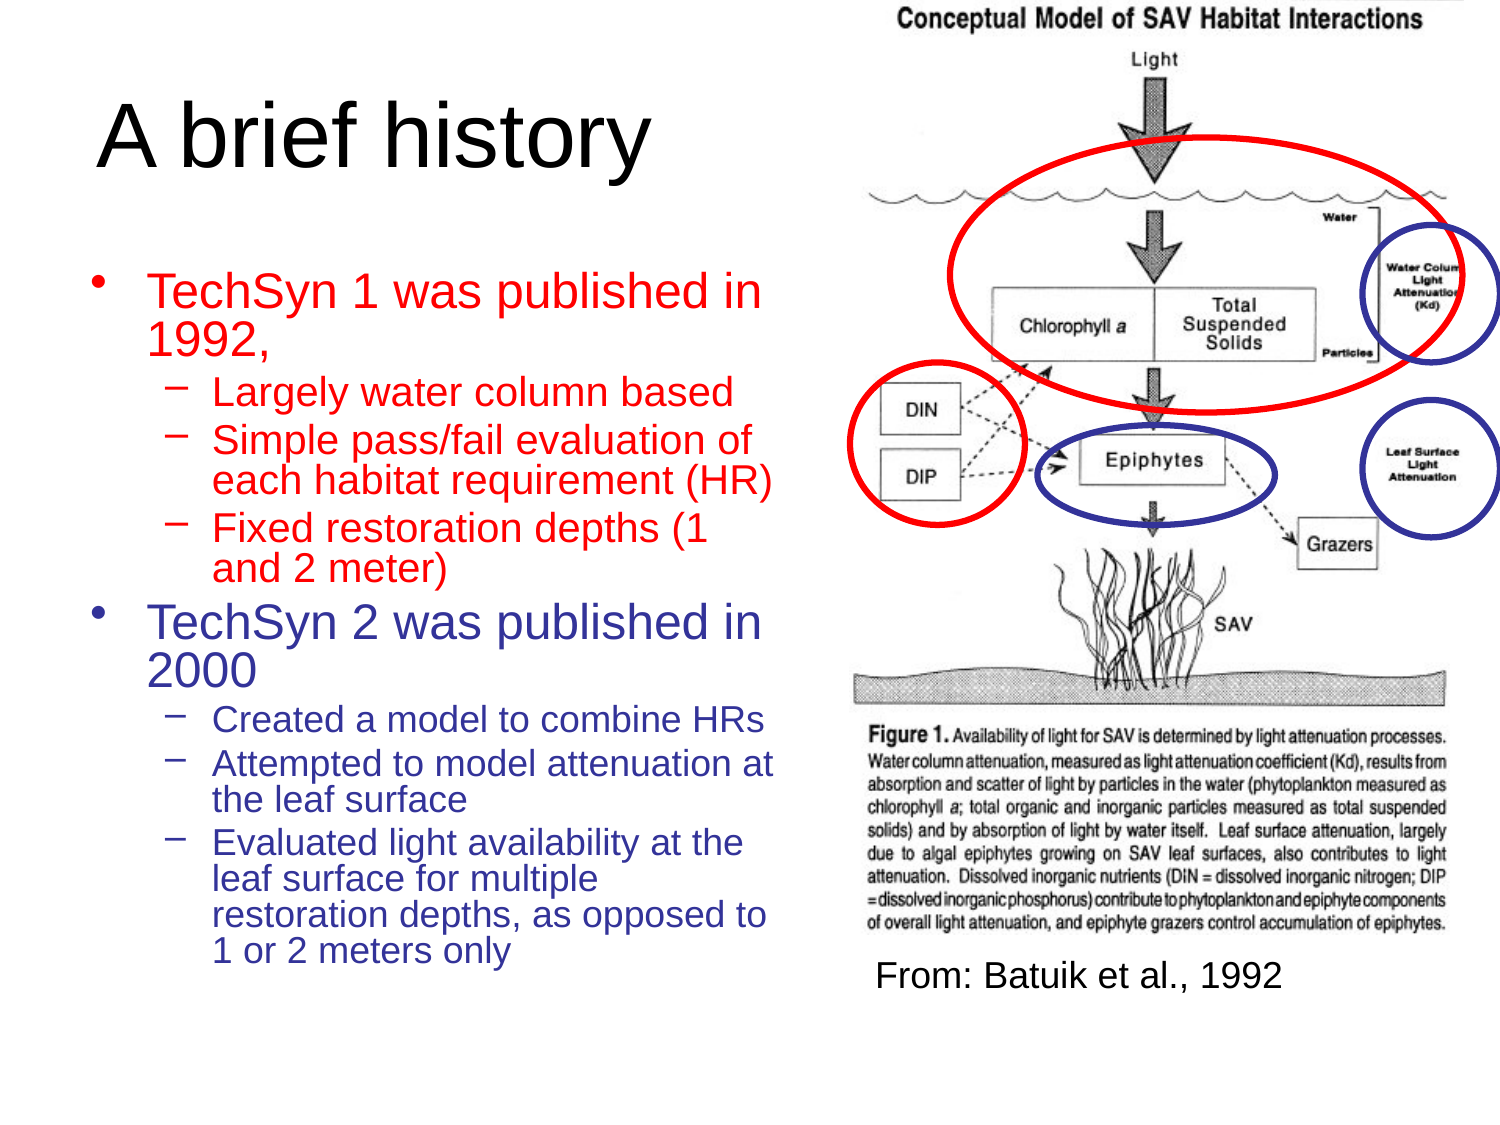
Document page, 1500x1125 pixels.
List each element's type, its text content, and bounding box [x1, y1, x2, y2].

title A brief history [0, 37, 751, 226]
text_box [1468, 410, 1500, 527]
list TechSyn 1 was published in 1992, Largely water column based Simple pass/fail evaluation of each habitat requirement (HR) Fixed restoration depths (1 and 2 meter) TechSyn 2 was published in 2000 Created a model to combine HRs Attempted to model attenuation at the leaf surface Evaluated light availability at the leaf surface for multiple restoration depths, as opposed to 1 or 2 meters only [74, 262, 801, 1006]
text_box [1468, 235, 1500, 352]
picture [849, 0, 1465, 935]
text_box From: Batuik et al., 1992 [860, 944, 1299, 1004]
